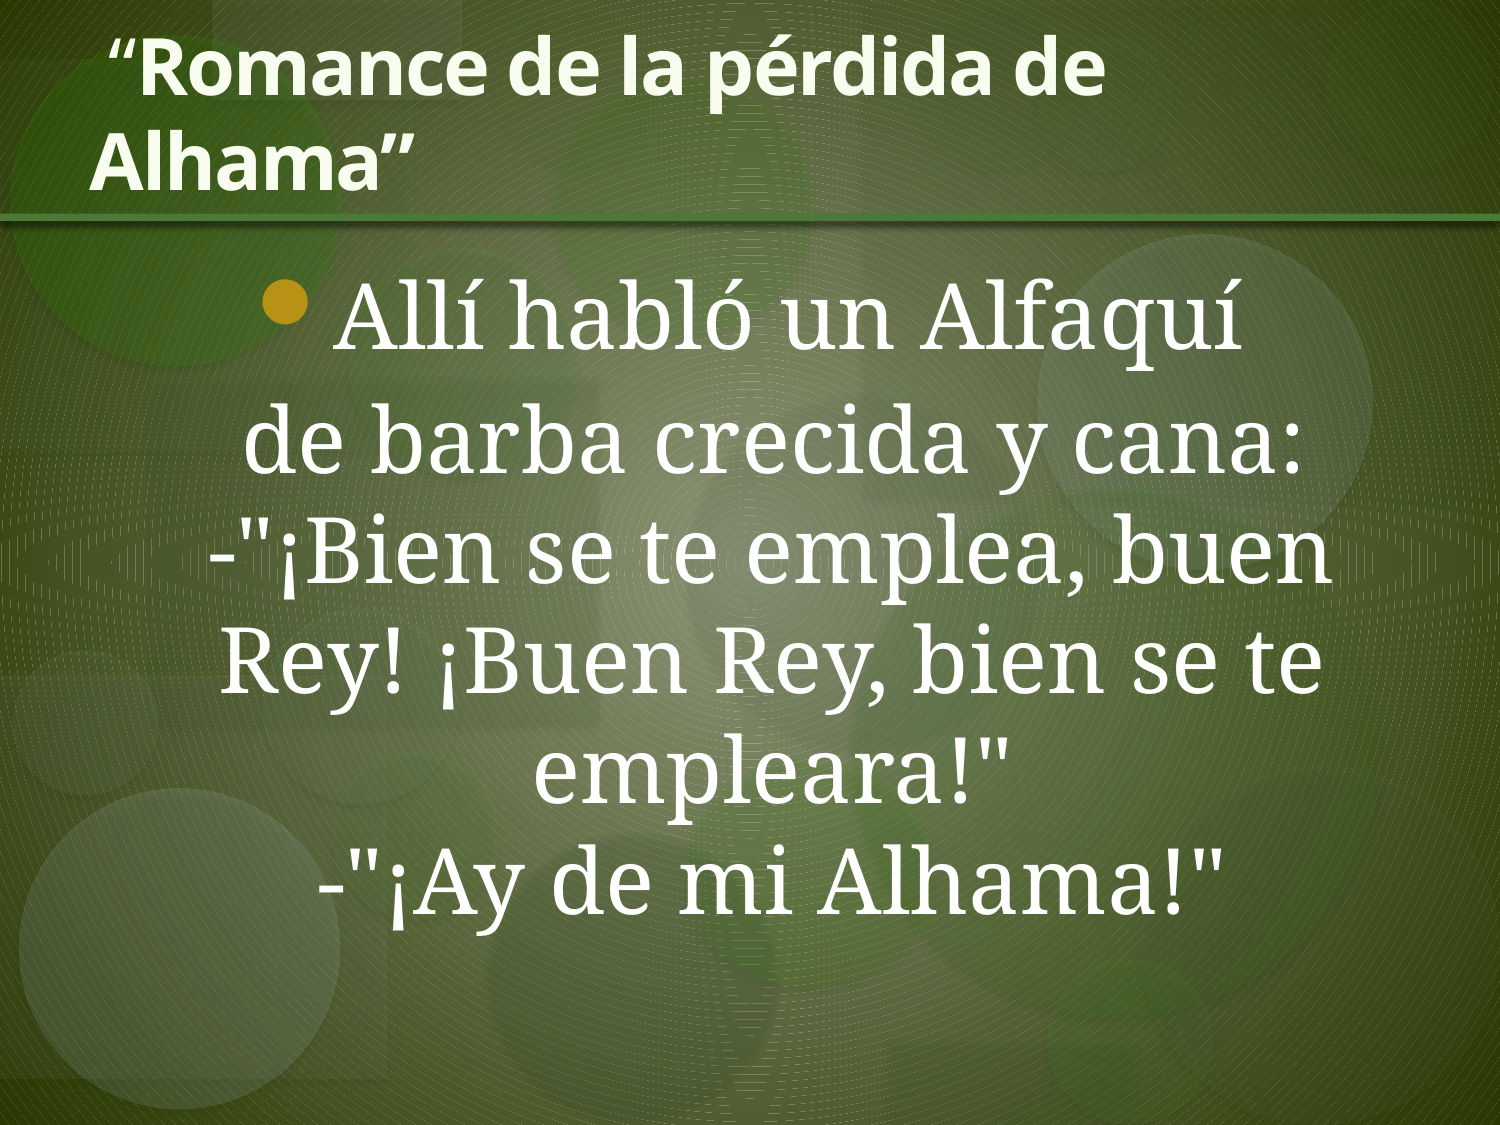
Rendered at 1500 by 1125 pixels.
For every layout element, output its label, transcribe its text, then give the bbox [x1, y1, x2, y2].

list Allí habló un Alfaquí de barba crecida y cana: -"¡Bien se te emplea, buen Rey! ¡Buen Rey, bien se te empleara!" -"¡Ay de mi Alhama!" [75, 249, 1425, 1000]
title “Romance de la pérdida de Alhama” [75, 26, 1425, 214]
